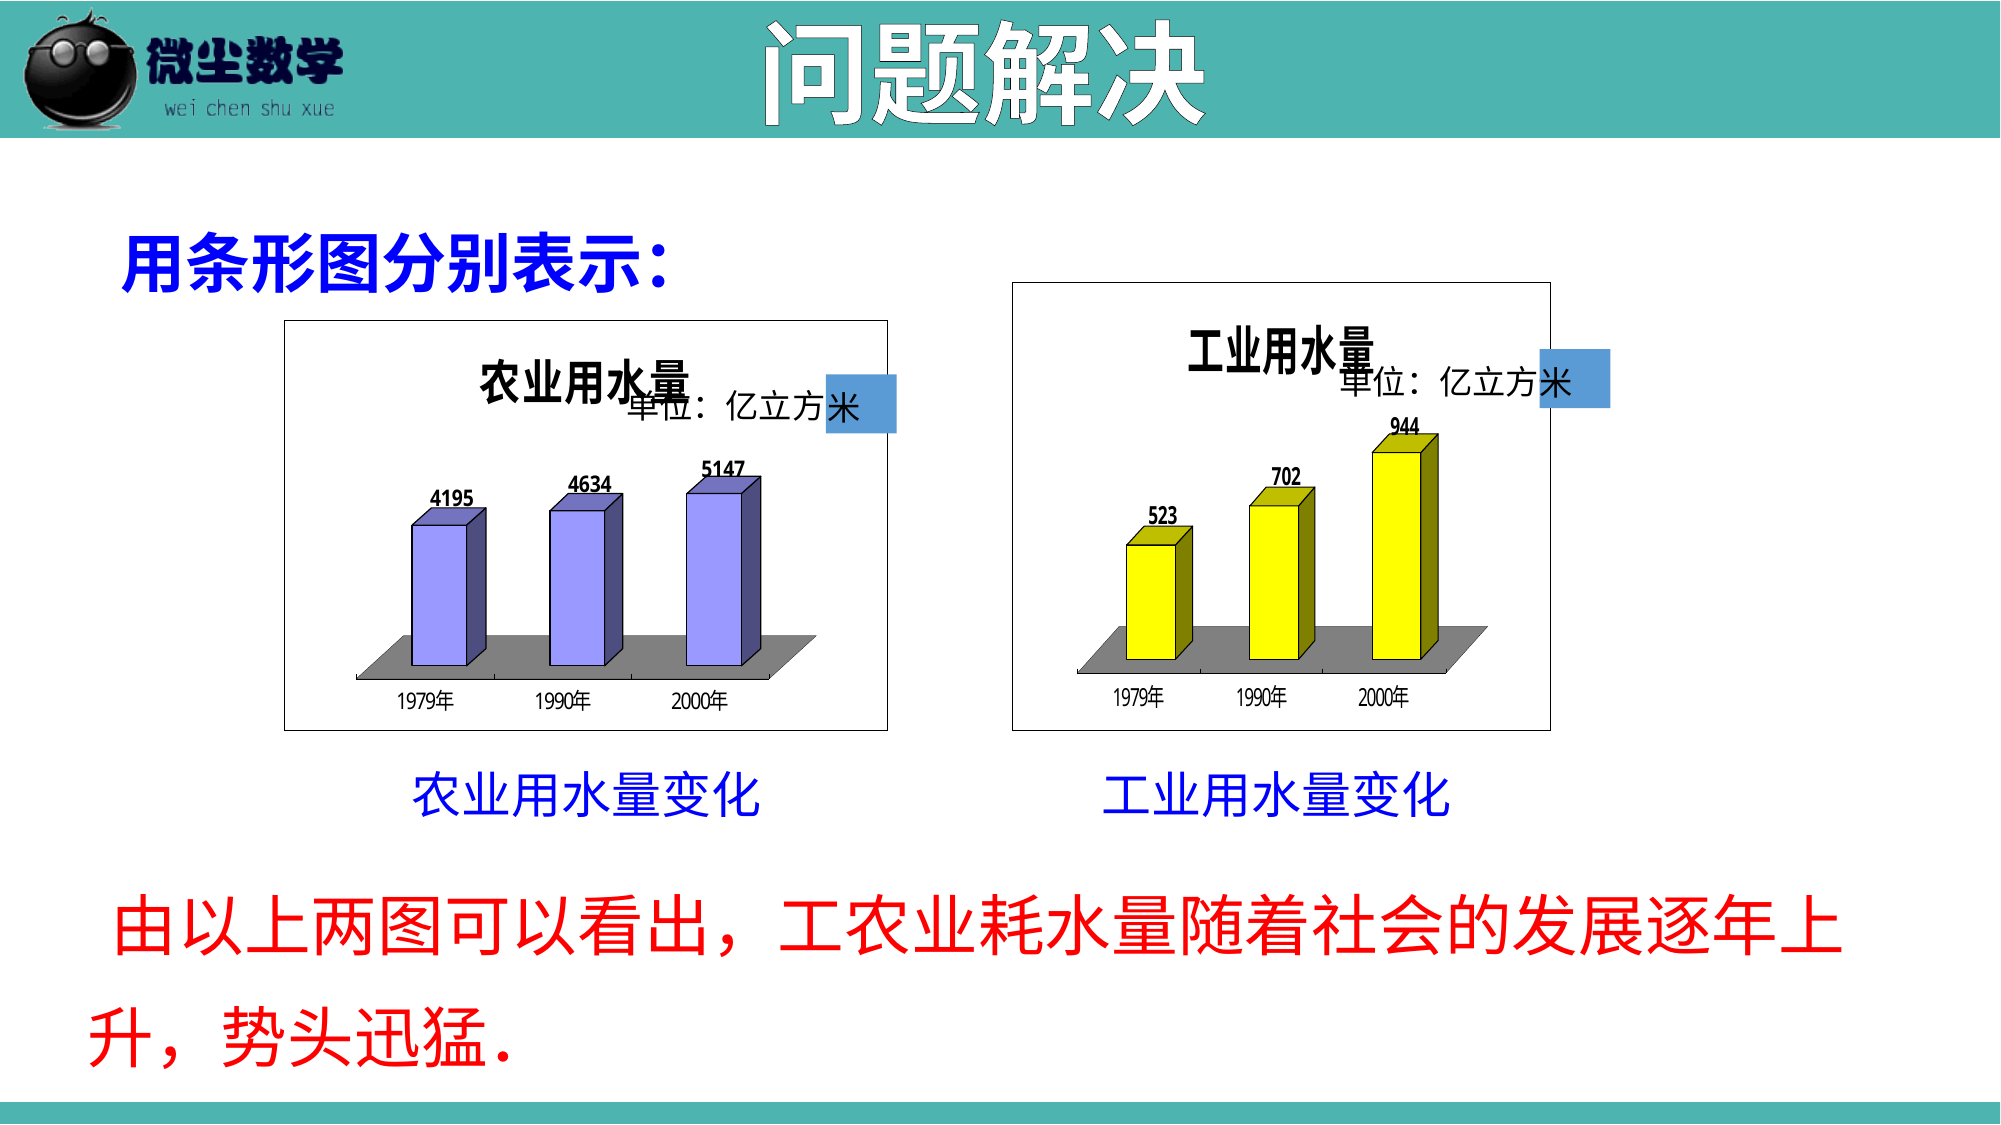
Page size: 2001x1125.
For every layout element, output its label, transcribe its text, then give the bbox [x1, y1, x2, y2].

picture [0, 1, 2001, 1124]
text_box 农业用水量变化 [396, 746, 920, 831]
text_box 工业用水量变化 [1086, 746, 1602, 831]
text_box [1006, 274, 1631, 738]
text_box 用条形图分别表示： [105, 139, 900, 309]
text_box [277, 312, 920, 738]
text_box 问题解决 [742, 0, 1223, 146]
text_box 由以上两图可以看出，工农业耗水量随着社会的发展逐年上升，势头迅猛． [72, 844, 1928, 1084]
